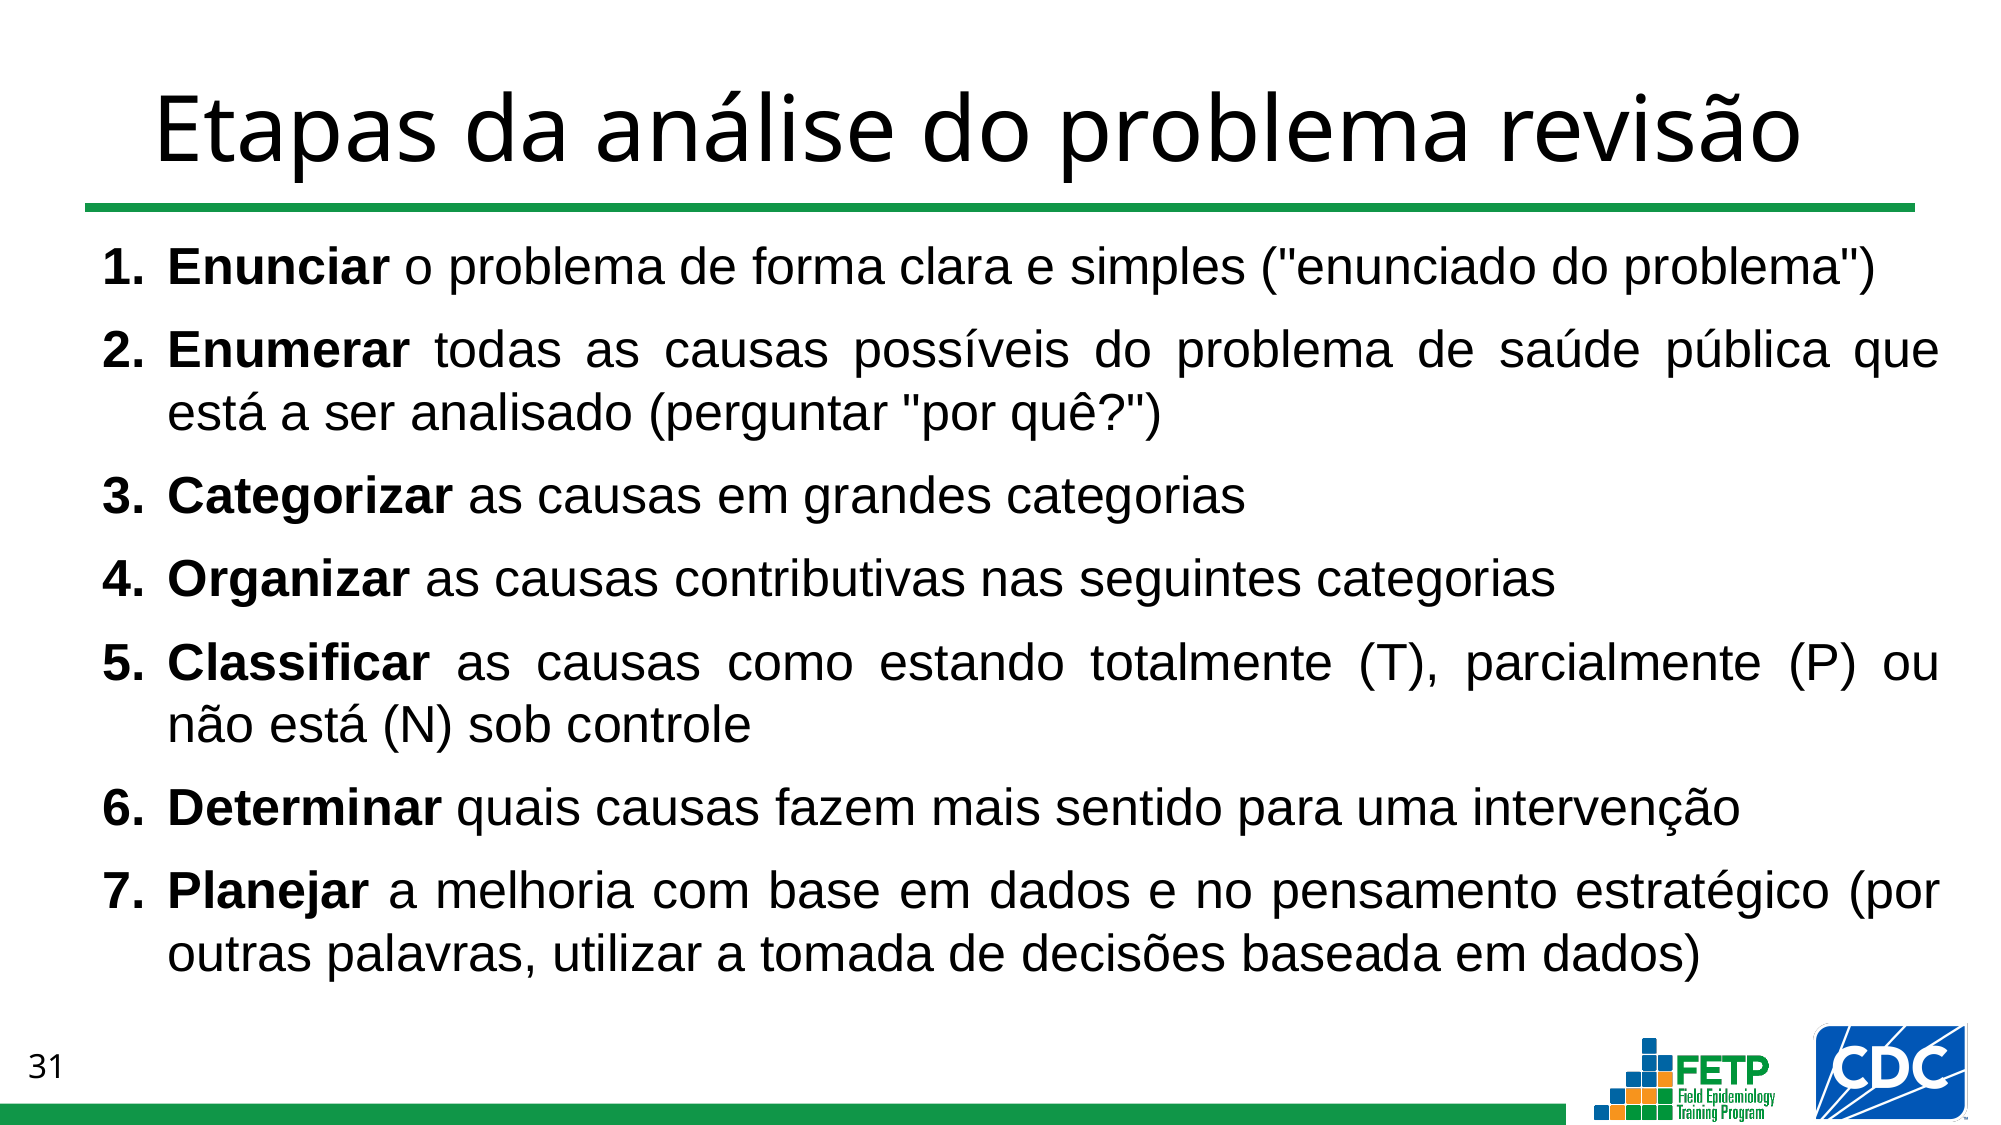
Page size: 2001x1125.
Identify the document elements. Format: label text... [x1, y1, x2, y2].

title Etapas da análise do problema revisão [137, 75, 1863, 207]
text_box Enunciar o problema de forma clara e simples ("enunciado do problema") Enumerar todas as causas possíveis do problema de saúde pública que está a ser analisado (perguntar "por quê?") Categorizar as causas em grandes categorias Organizar as causas contributivas nas seguintes categorias Classificar as causas como estando totalmente (T), parcialmente (P) ou não está (N) sob controle Determinar quais causas fazem mais sentido para uma intervenção Planejar a melhoria com base em dados e no pensamento estratégico (por outras palavras, utilizar a tomada de decisões baseada em dados) [87, 224, 1957, 1033]
picture [1813, 1023, 1968, 1122]
picture [1594, 1038, 1775, 1122]
